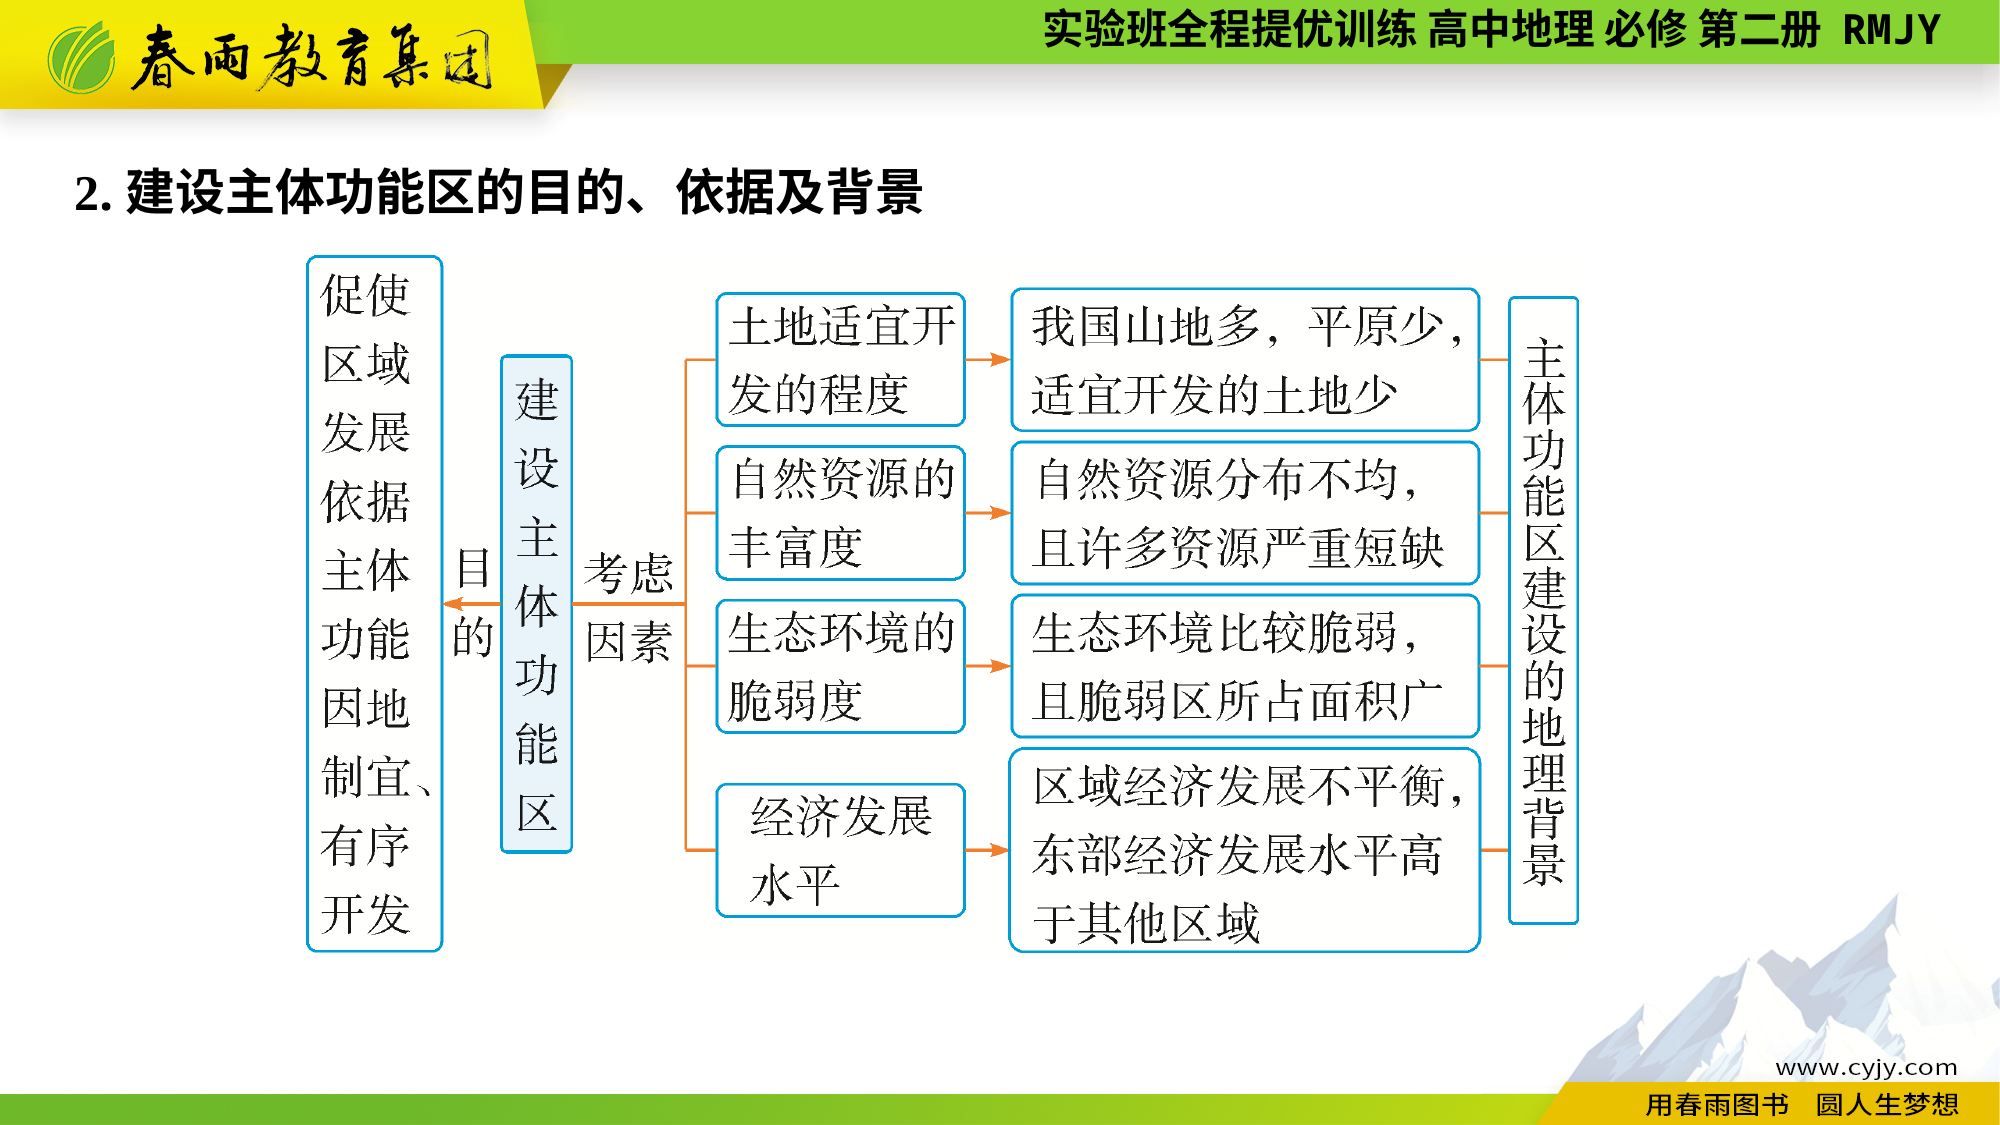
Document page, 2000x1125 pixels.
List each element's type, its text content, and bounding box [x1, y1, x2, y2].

picture [0, 0, 2000, 1125]
list 2.建设主体功能区的目的、依据及背景 [59, 122, 1944, 217]
